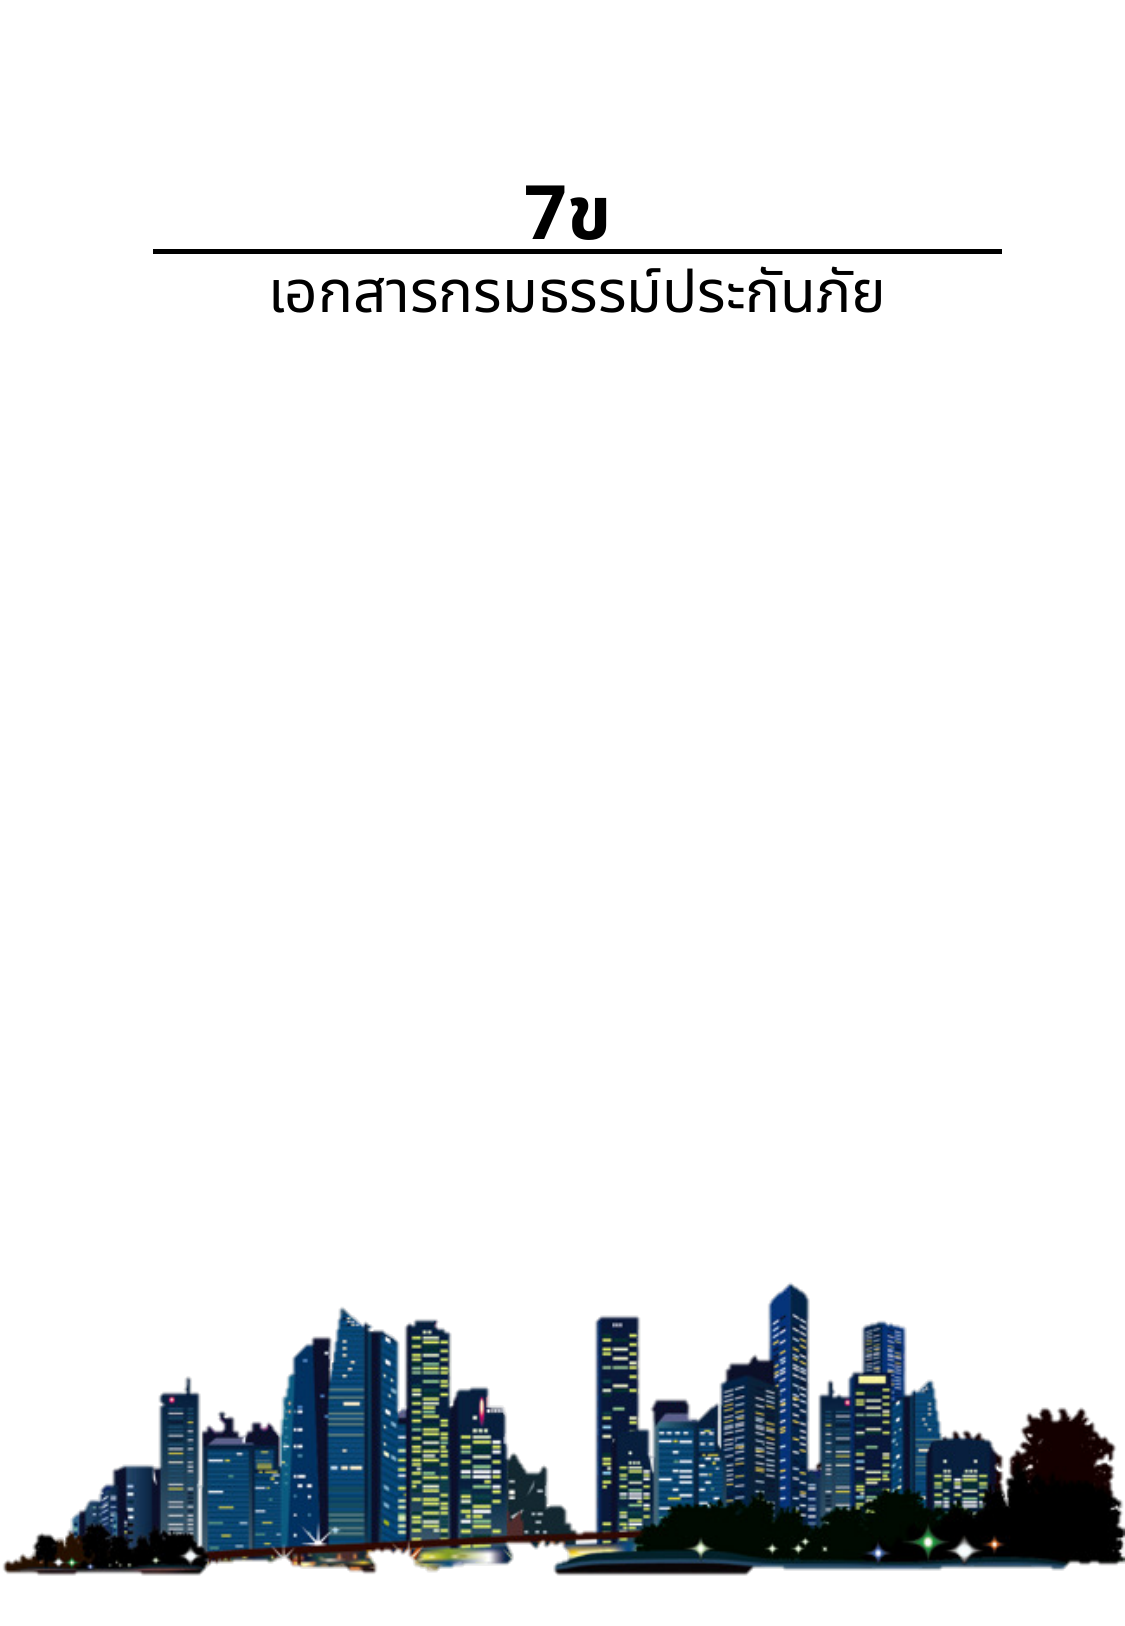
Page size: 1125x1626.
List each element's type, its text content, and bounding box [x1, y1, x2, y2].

text_box 7ข เอกสารกรมธรรม์ประกันภัย [153, 252, 1003, 332]
text_box 7ข เอกสารกรมธรรม์ประกันภัย [153, 156, 1003, 251]
picture [0, 1148, 1125, 1623]
